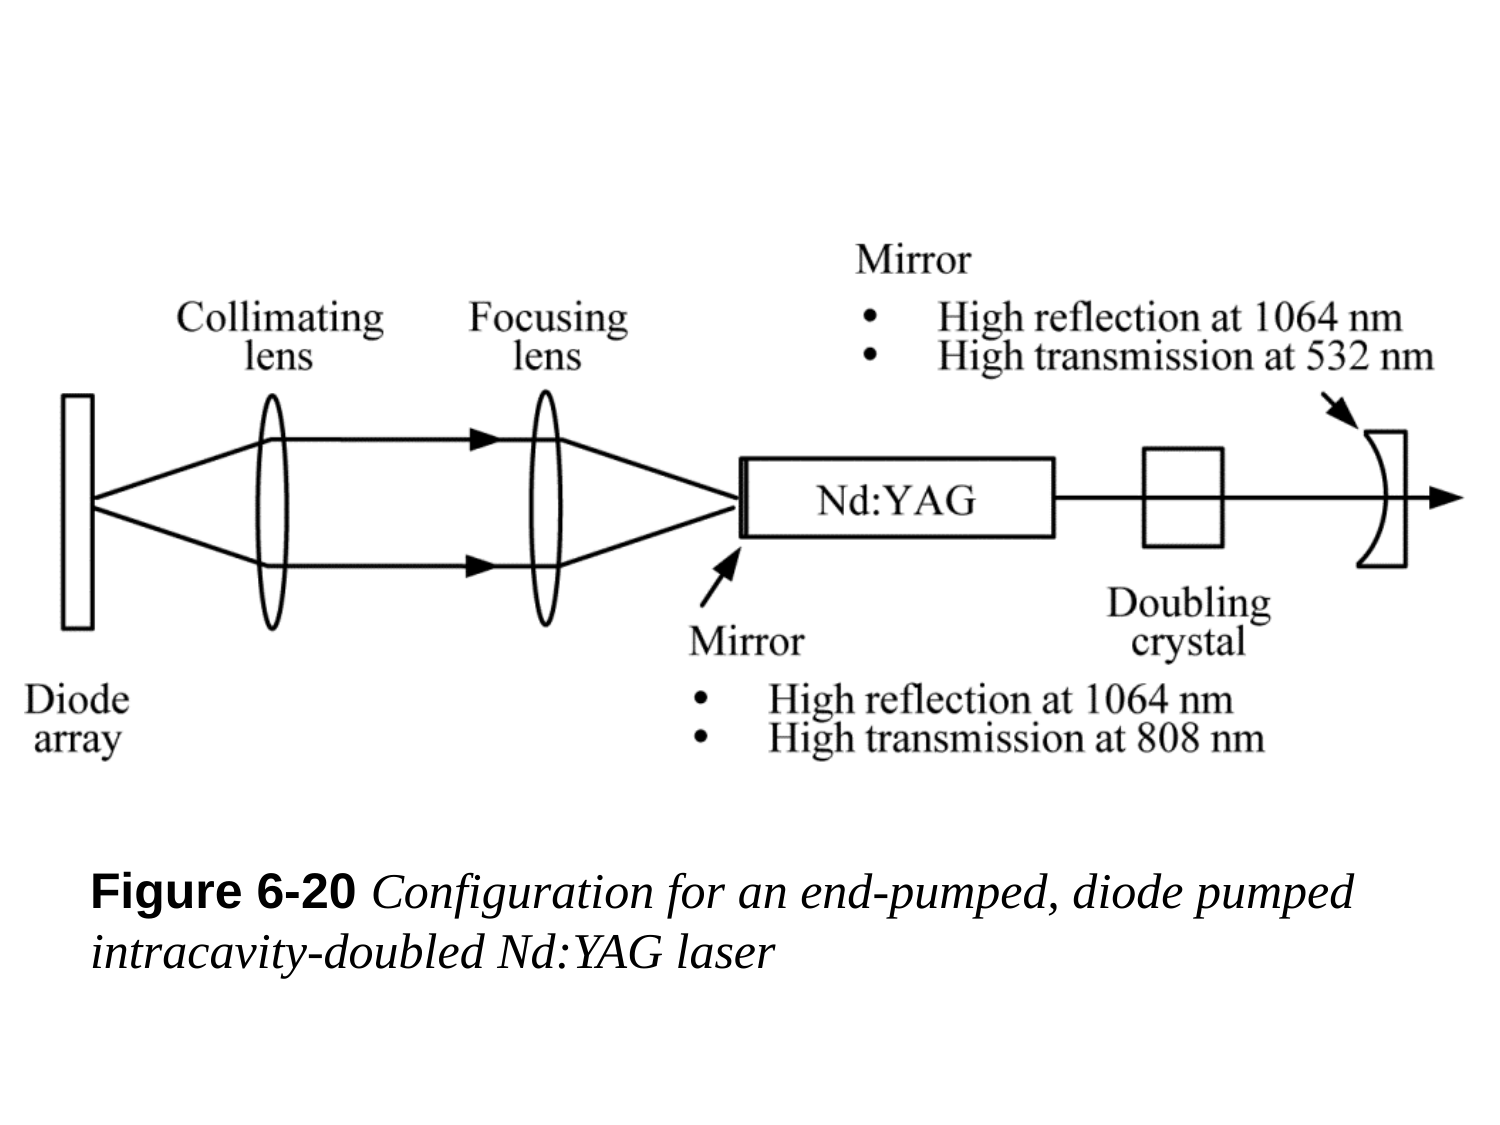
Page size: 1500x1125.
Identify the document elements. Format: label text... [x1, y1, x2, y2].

title Figure 6-20 Configuration for an end-pumped, diode pumped intracavity-doubled Nd:YAG laser [75, 825, 1425, 1013]
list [24, 237, 1466, 766]
